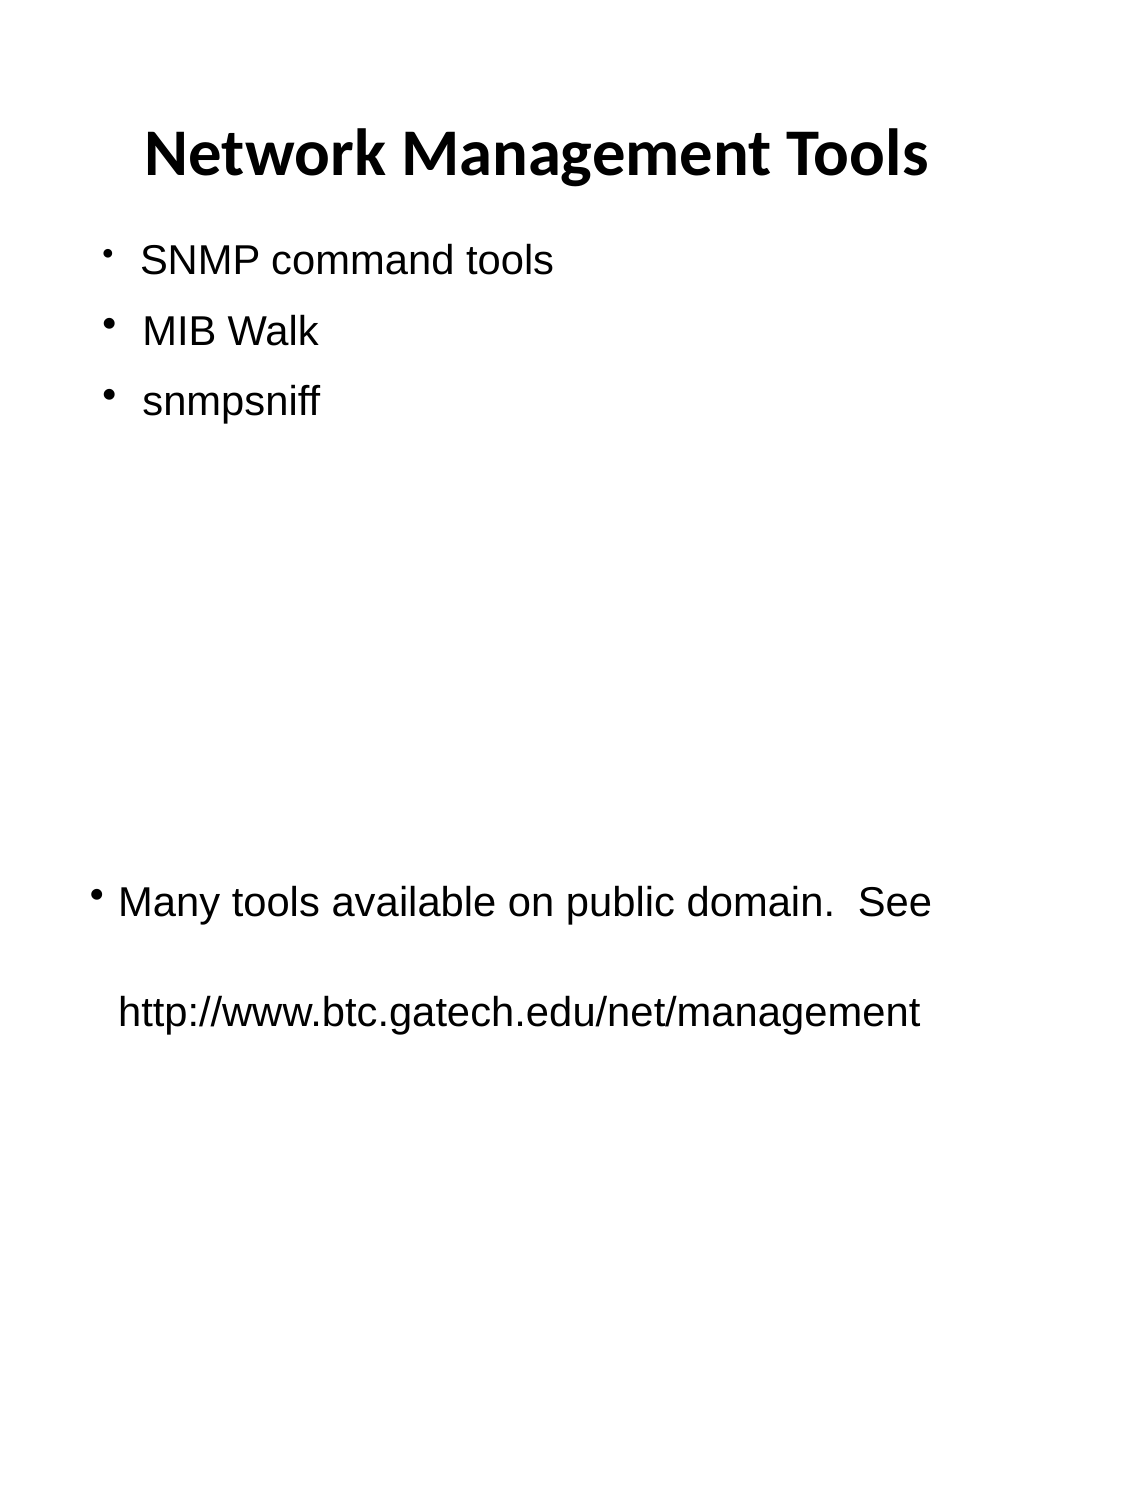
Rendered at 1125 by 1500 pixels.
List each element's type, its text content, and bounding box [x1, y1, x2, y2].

text_box Many tools available on public domain. See http://www.btc.gatech.edu/net/management [75, 862, 1013, 1043]
title Network Management Tools [75, 101, 1000, 367]
text_box SNMP command tools MIB Walk snmpsniff [87, 225, 1013, 432]
